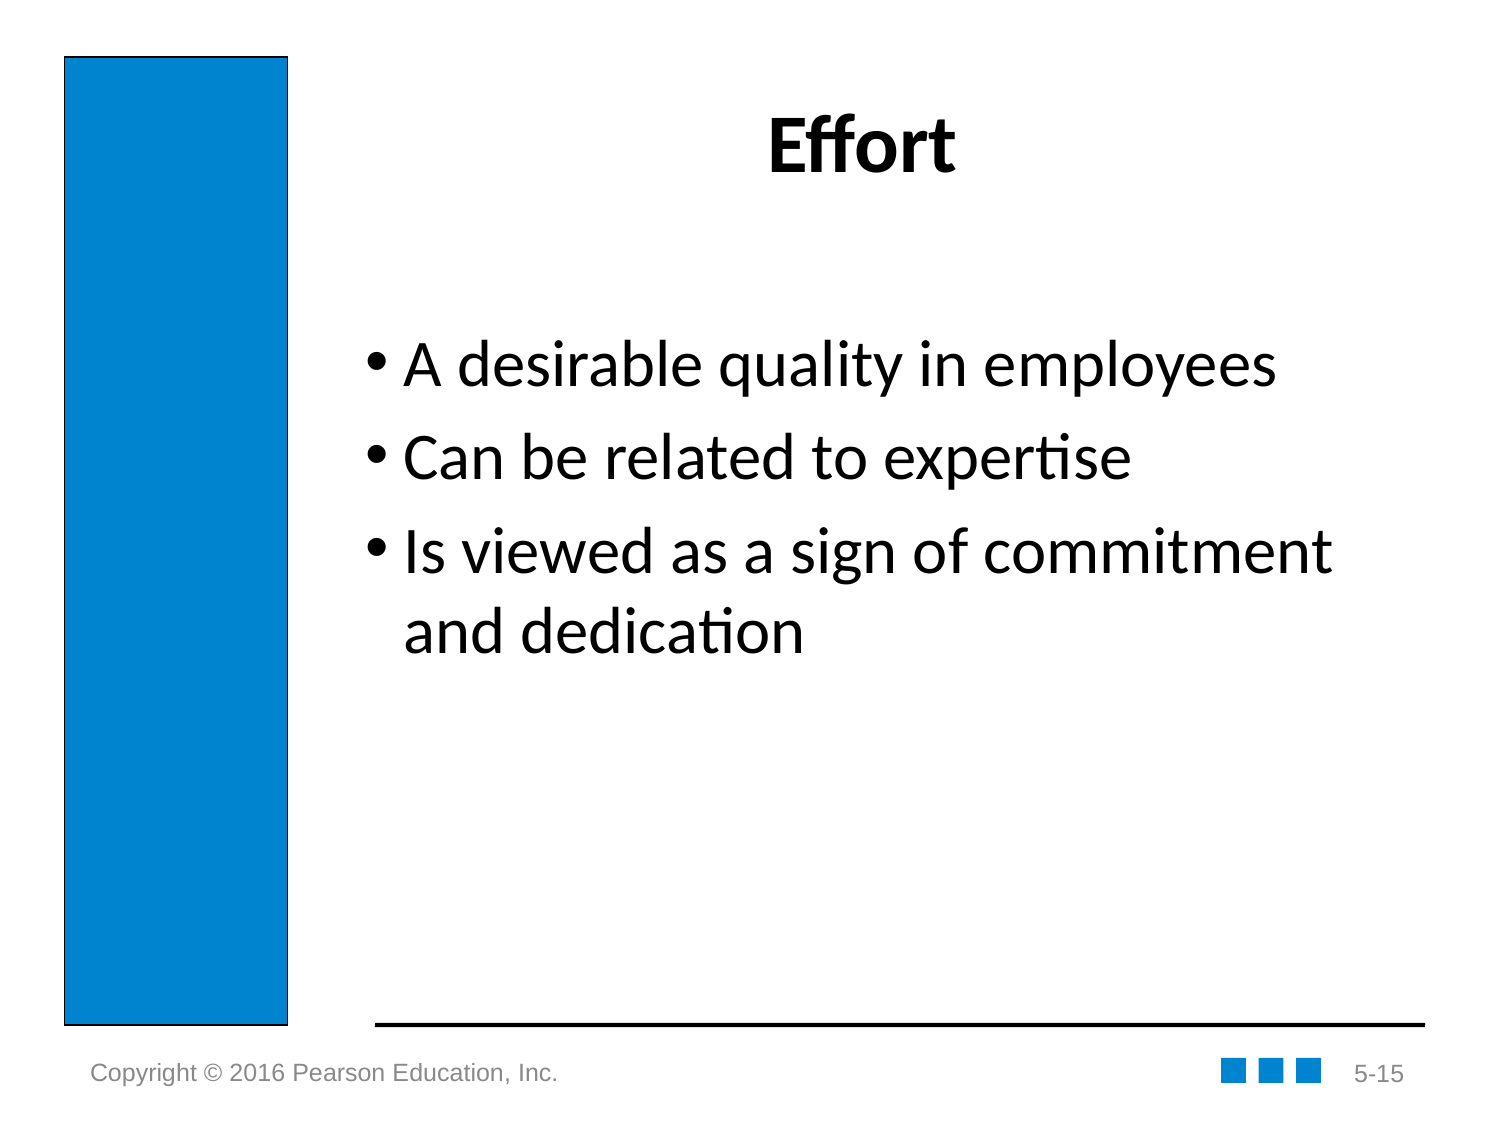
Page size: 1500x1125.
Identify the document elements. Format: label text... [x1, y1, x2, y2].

list A desirable quality in employees Can be related to expertise Is viewed as a sign of commitment and dedication [350, 312, 1388, 950]
text_box [64, 56, 288, 1025]
title Effort [300, 45, 1425, 233]
text_box [1221, 1057, 1246, 1083]
text_box Copyright © 2016 Pearson Education, Inc. [75, 1055, 625, 1088]
text_box [1258, 1057, 1284, 1083]
text_box [1296, 1057, 1321, 1083]
text_box 5-15 [1333, 1050, 1425, 1095]
